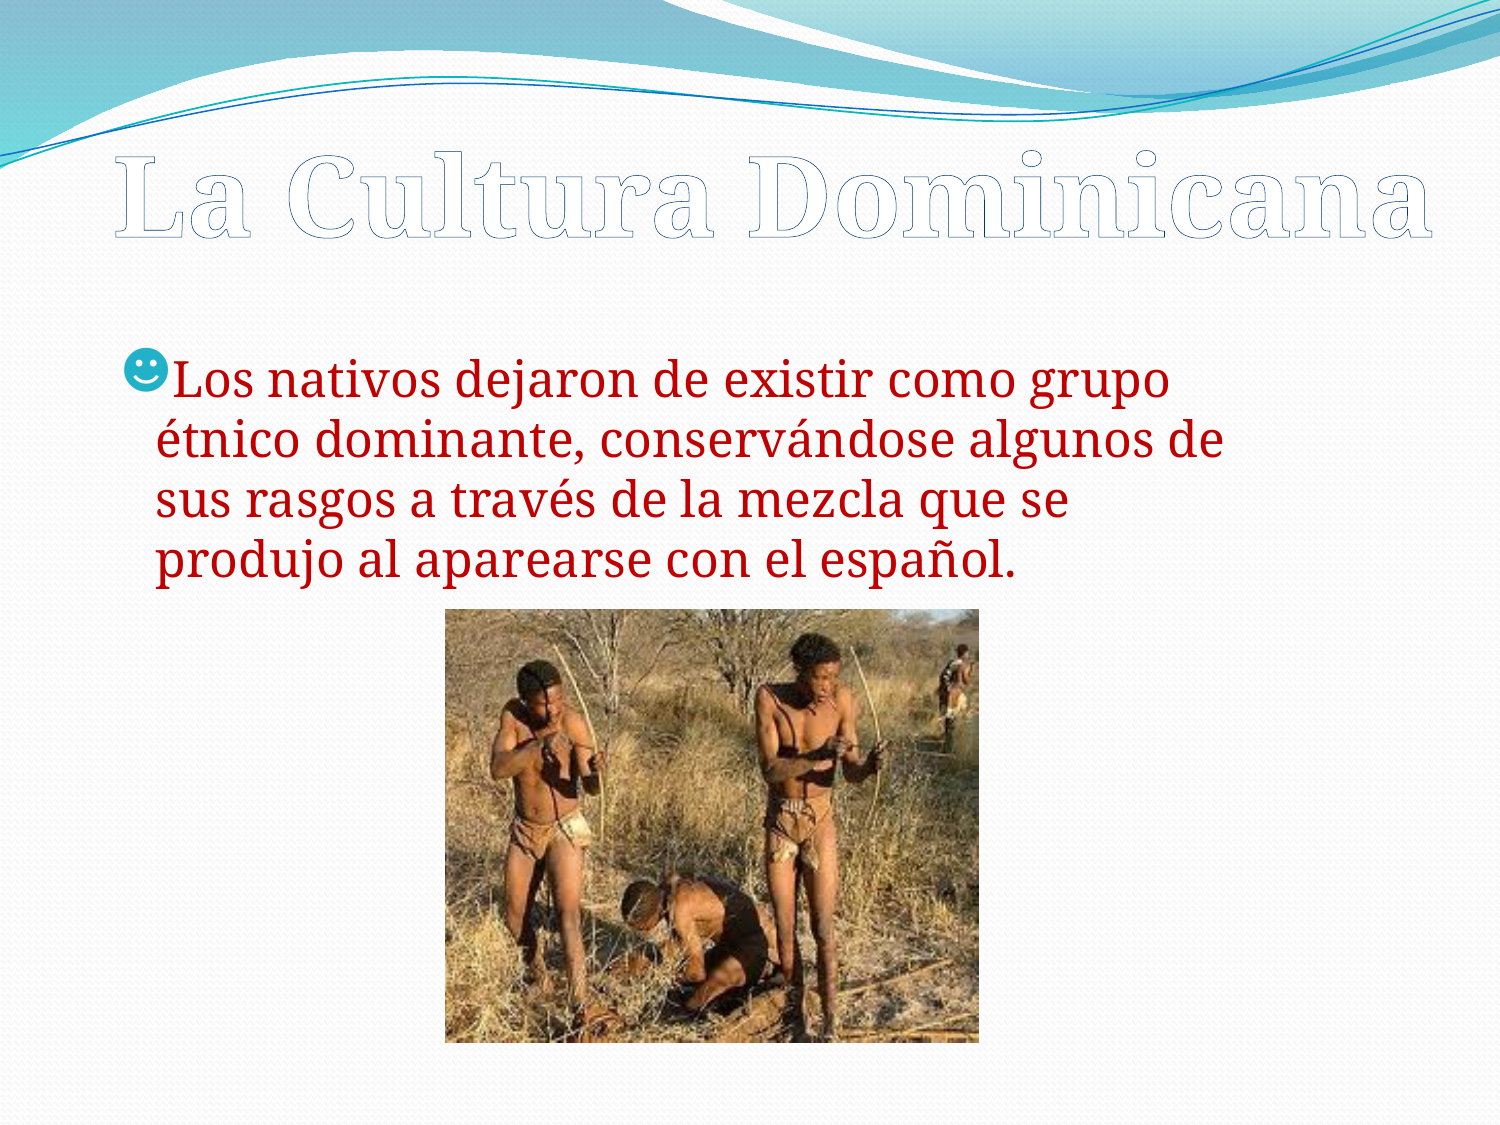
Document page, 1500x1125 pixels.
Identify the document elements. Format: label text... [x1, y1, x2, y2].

text_box La Cultura Dominicana [97, 117, 1451, 267]
text_box Los nativos dejaron de existir como grupo étnico dominante, conservándose algunos de sus rasgos a través de la mezcla que se produjo al aparearse con el español. [105, 339, 1243, 595]
picture [445, 609, 979, 1044]
